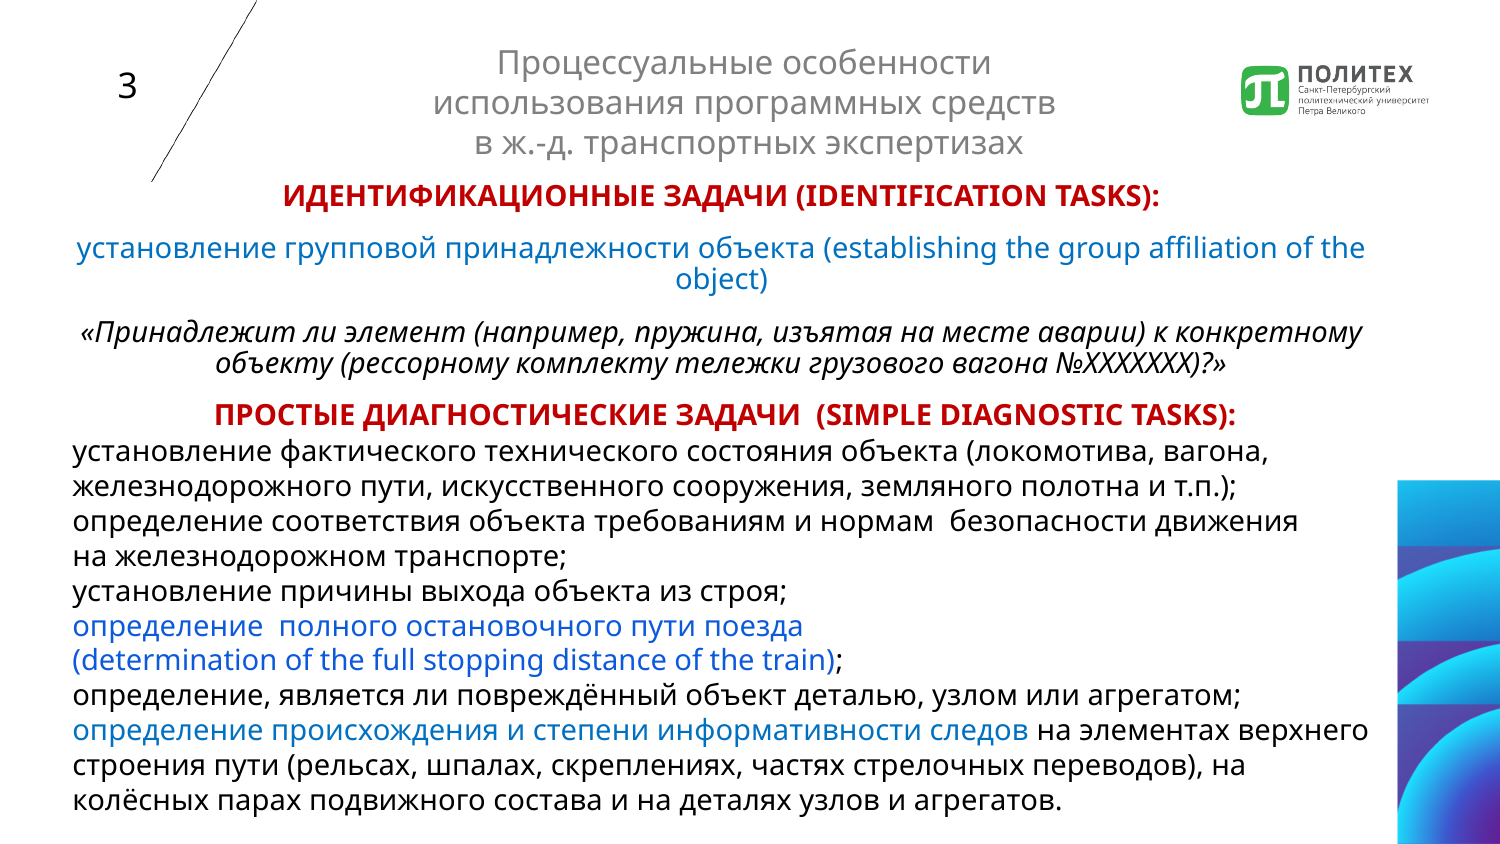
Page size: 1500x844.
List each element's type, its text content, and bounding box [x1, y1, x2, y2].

picture [150, 0, 257, 182]
picture [1241, 65, 1429, 116]
text_box Процессуальные особенности использования программных средств в ж.-д. транспортных экспертизах [262, 26, 1272, 176]
text_box Идентификационные задачи (Identification tasks): установление групповой принадлежности объекта (establishing the group affiliation of the object) «Принадлежит ли элемент (например, пружина, изъятая на месте аварии) к конкретному объекту (рессорному комплекту тележки грузового вагона №ХХХХХХХ)?» Простые диагностические задачи (Simple diagnostic tasks): установление фактического технического состояния объекта (локомотива, вагона, железнодорожного пути, искусственного сооружения, земляного полотна и т.п.); определение соответствия объекта требованиям и нормам безопасности движения на железнодорожном транспорте; установление причины выхода объекта из строя; определение полного остановочного пути поезда (determination of the full stopping distance of the train); определение, является ли повреждённый объект деталью, узлом или агрегатом; определение происхождения и степени информативности следов на элементах верхнего строения пути (рельсах, шпалах, скреплениях, частях стрелочных переводов), на колёсных парах подвижного состава и на деталях узлов и агрегатов. [57, 173, 1386, 800]
text_box 3 [102, 47, 145, 121]
picture [1266, 481, 1500, 844]
text_box [100, 229, 689, 278]
